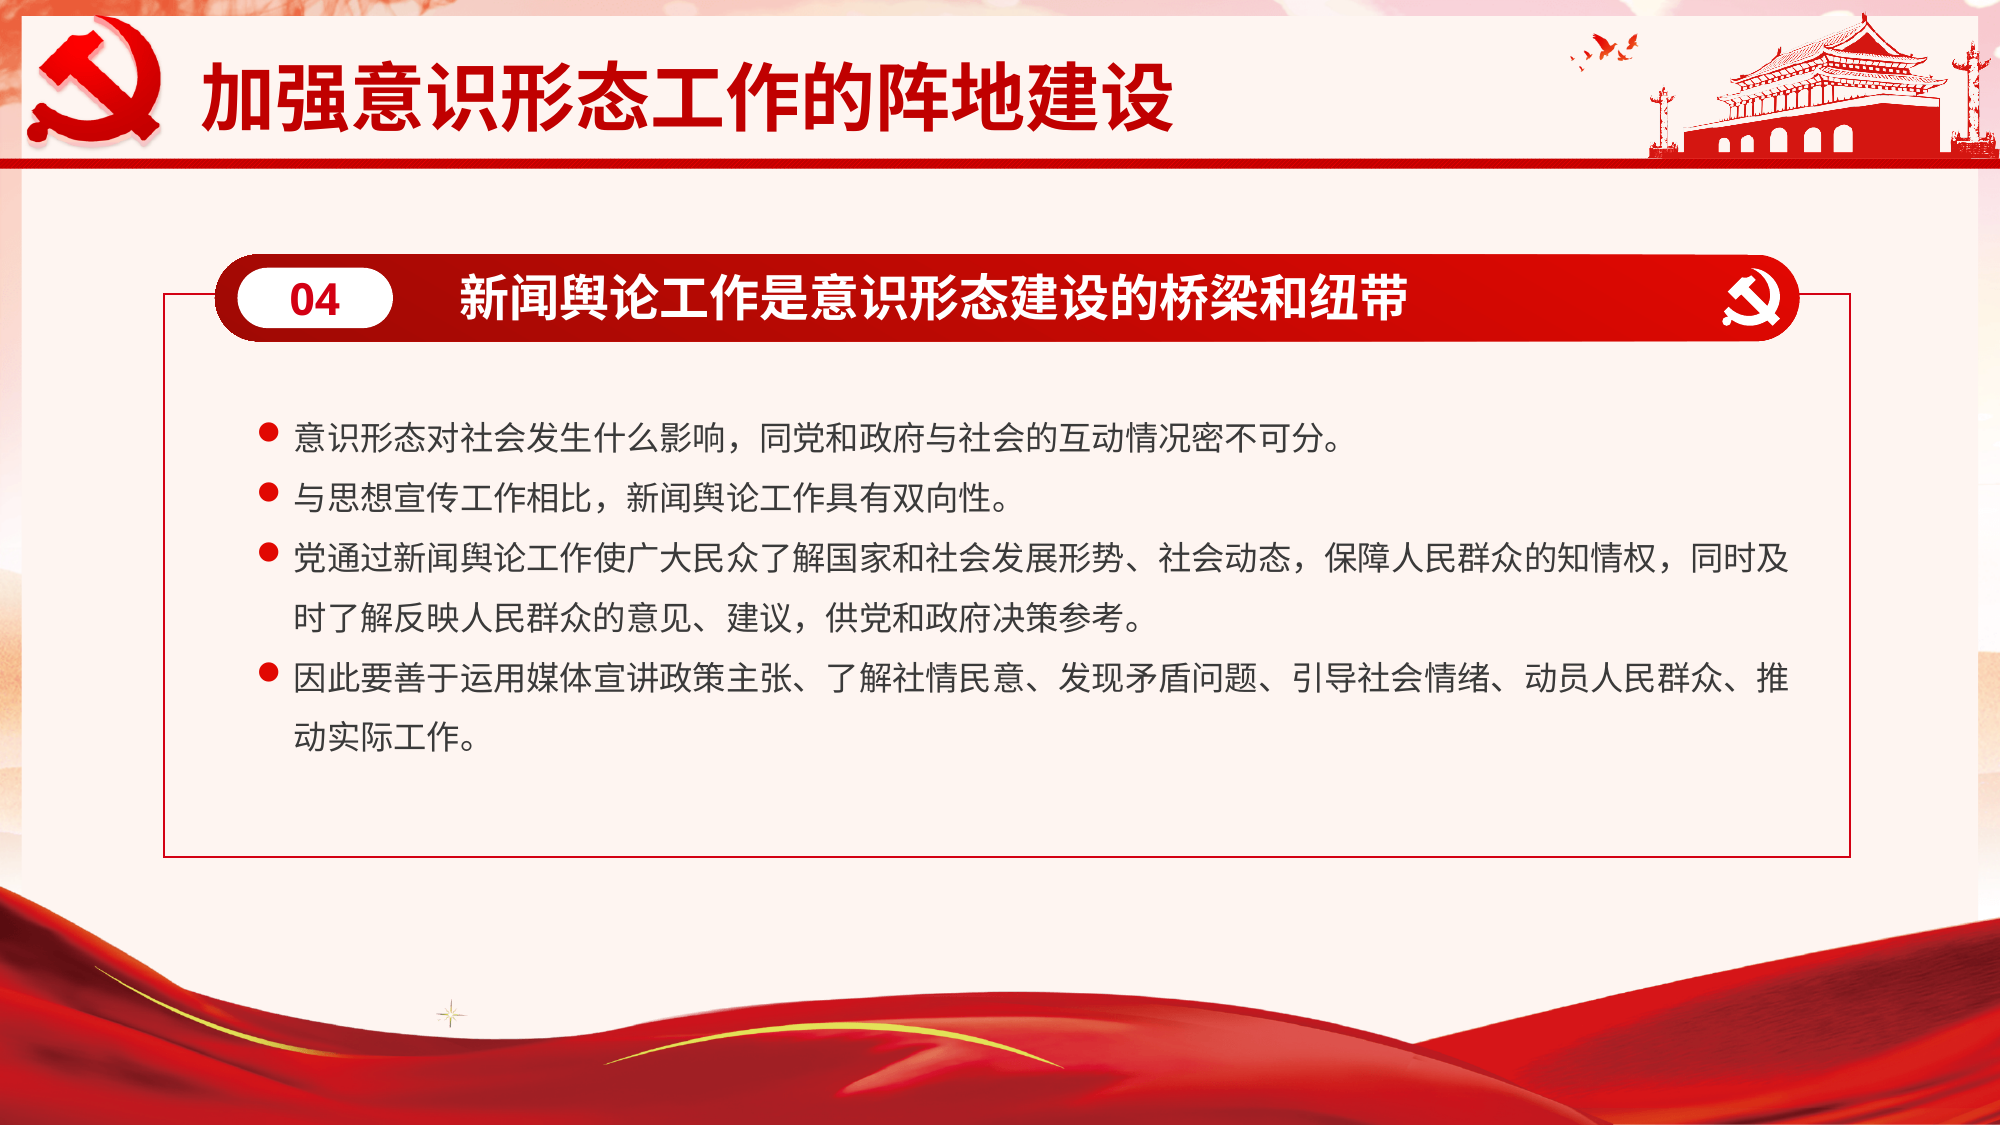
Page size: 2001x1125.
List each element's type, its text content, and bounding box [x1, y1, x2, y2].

text_box 新闻舆论工作是意识形态建设的桥梁和纽带 [444, 258, 1251, 332]
text_box 意识形态对社会发生什么影响，同党和政府与社会的互动情况密不可分。 与思想宣传工作相比，新闻舆论工作具有双向性。 党通过新闻舆论工作使广大民众了解国家和社会发展形势、社会动态，保障人民群众的知情权，同时及时了解反映人民群众的意见、建议，供党和政府决策参考。 因此要善于运用媒体宣讲政策主张、了解社情民意、发现矛盾问题、引导社会情绪、动员人民群众、推动实际工作。 [241, 389, 1827, 764]
picture [0, 0, 2000, 159]
text_box [163, 293, 1851, 858]
text_box 04 [236, 266, 394, 330]
text_box [1721, 267, 1782, 328]
text_box [213, 253, 1801, 343]
picture [0, 169, 2000, 1125]
